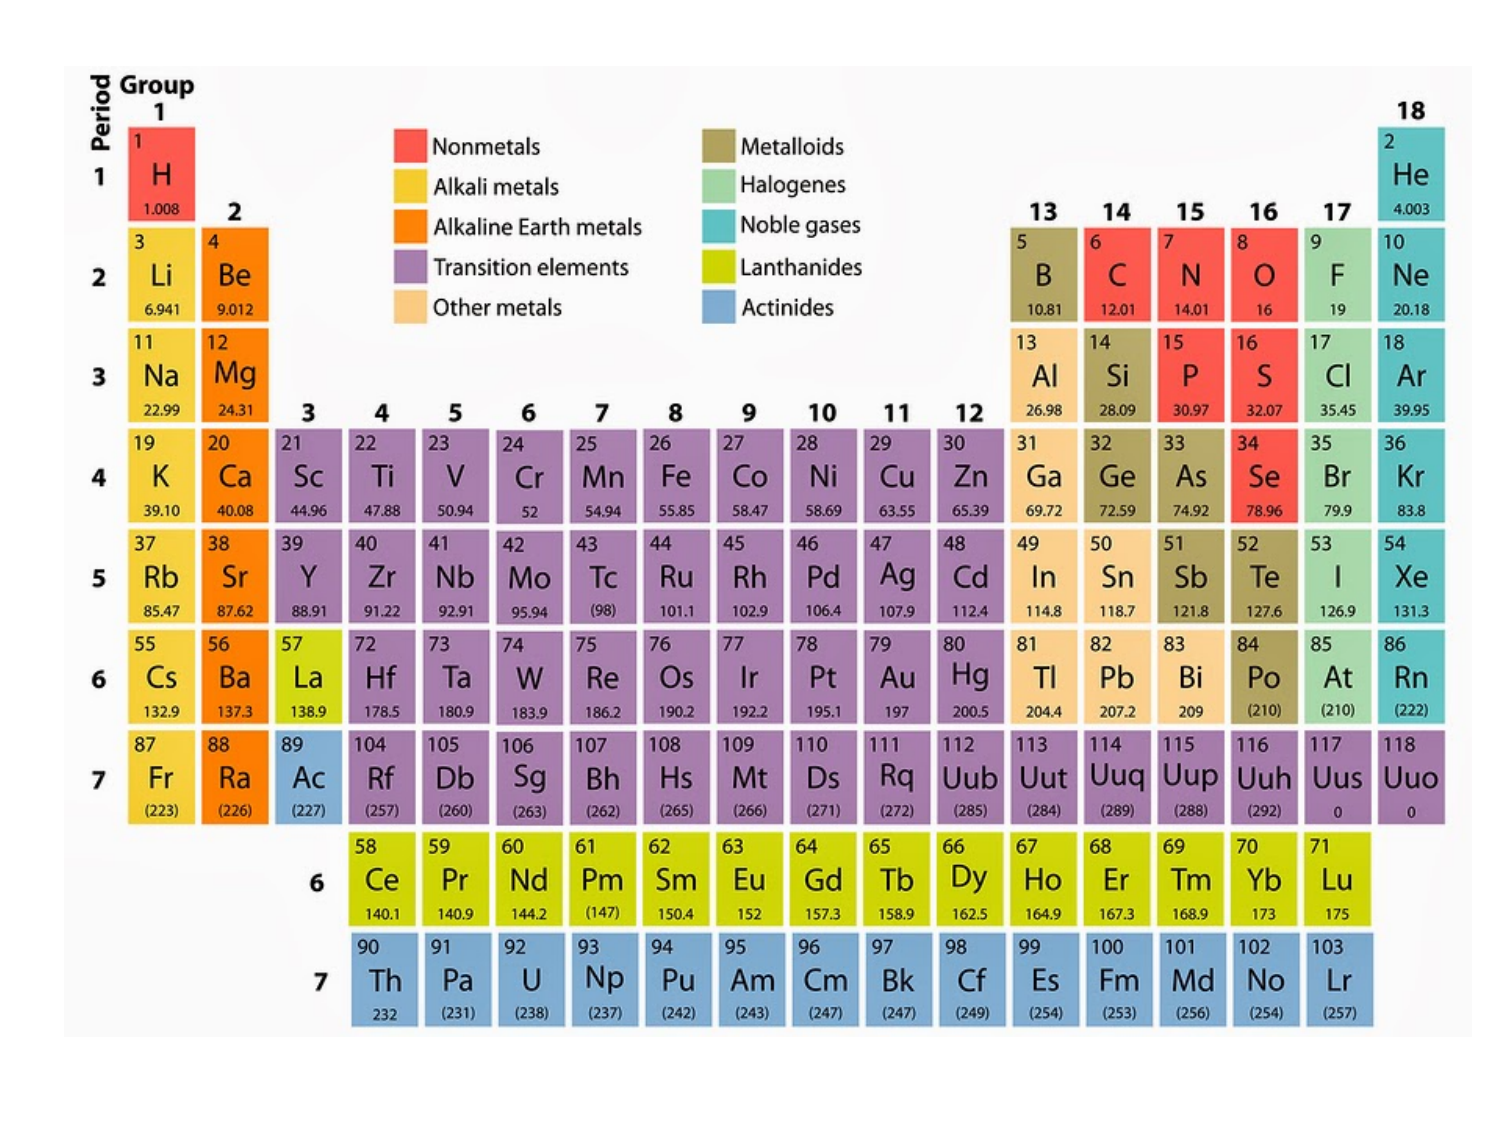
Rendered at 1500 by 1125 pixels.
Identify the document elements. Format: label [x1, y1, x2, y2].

picture [64, 66, 1472, 1037]
